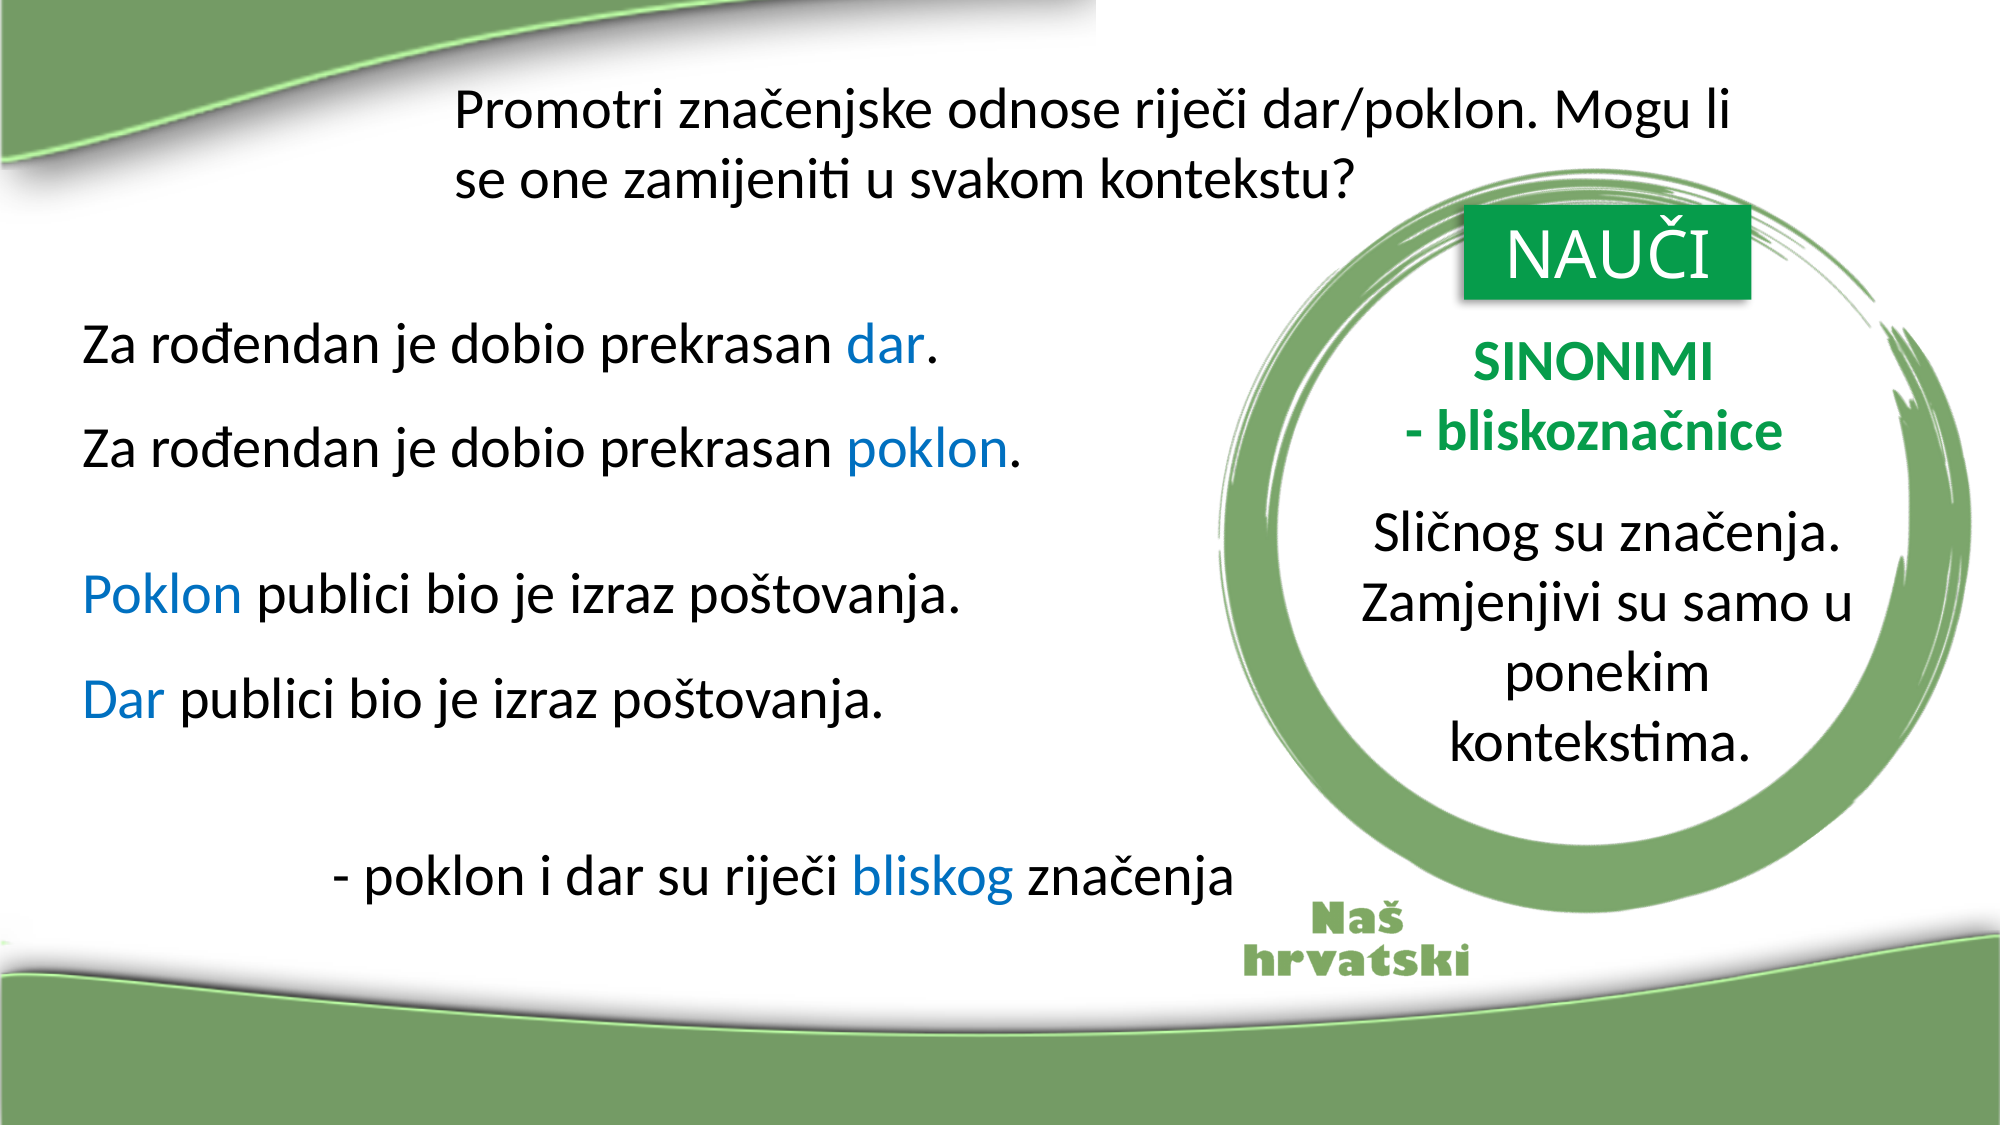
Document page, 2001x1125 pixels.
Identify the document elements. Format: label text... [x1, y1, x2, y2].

text_box Za rođendan je dobio prekrasan dar. Za rođendan je dobio prekrasan poklon. [601, 262, 902, 487]
text_box - poklon i dar su riječi bliskog značenja [1098, 829, 1220, 915]
text_box - poklon i dar su riječi bliskog značenja [317, 829, 902, 915]
picture [430, 0, 601, 601]
picture [902, 27, 1098, 1125]
text_box Promotri značenjske odnose riječi dar/poklon. Mogu li se one zamijeniti u svakom kontekstu? [601, 62, 902, 218]
text_box Poklon publici bio je izraz poštovanja. Dar publici bio je izraz poštovanja. [67, 513, 902, 738]
picture [1207, 168, 1969, 992]
text_box Promotri značenjske odnose riječi dar/poklon. Mogu li se one zamijeniti u svakom kontekstu? [1098, 62, 1759, 218]
text_box Za rođendan je dobio prekrasan dar. Za rođendan je dobio prekrasan poklon. [67, 262, 430, 487]
